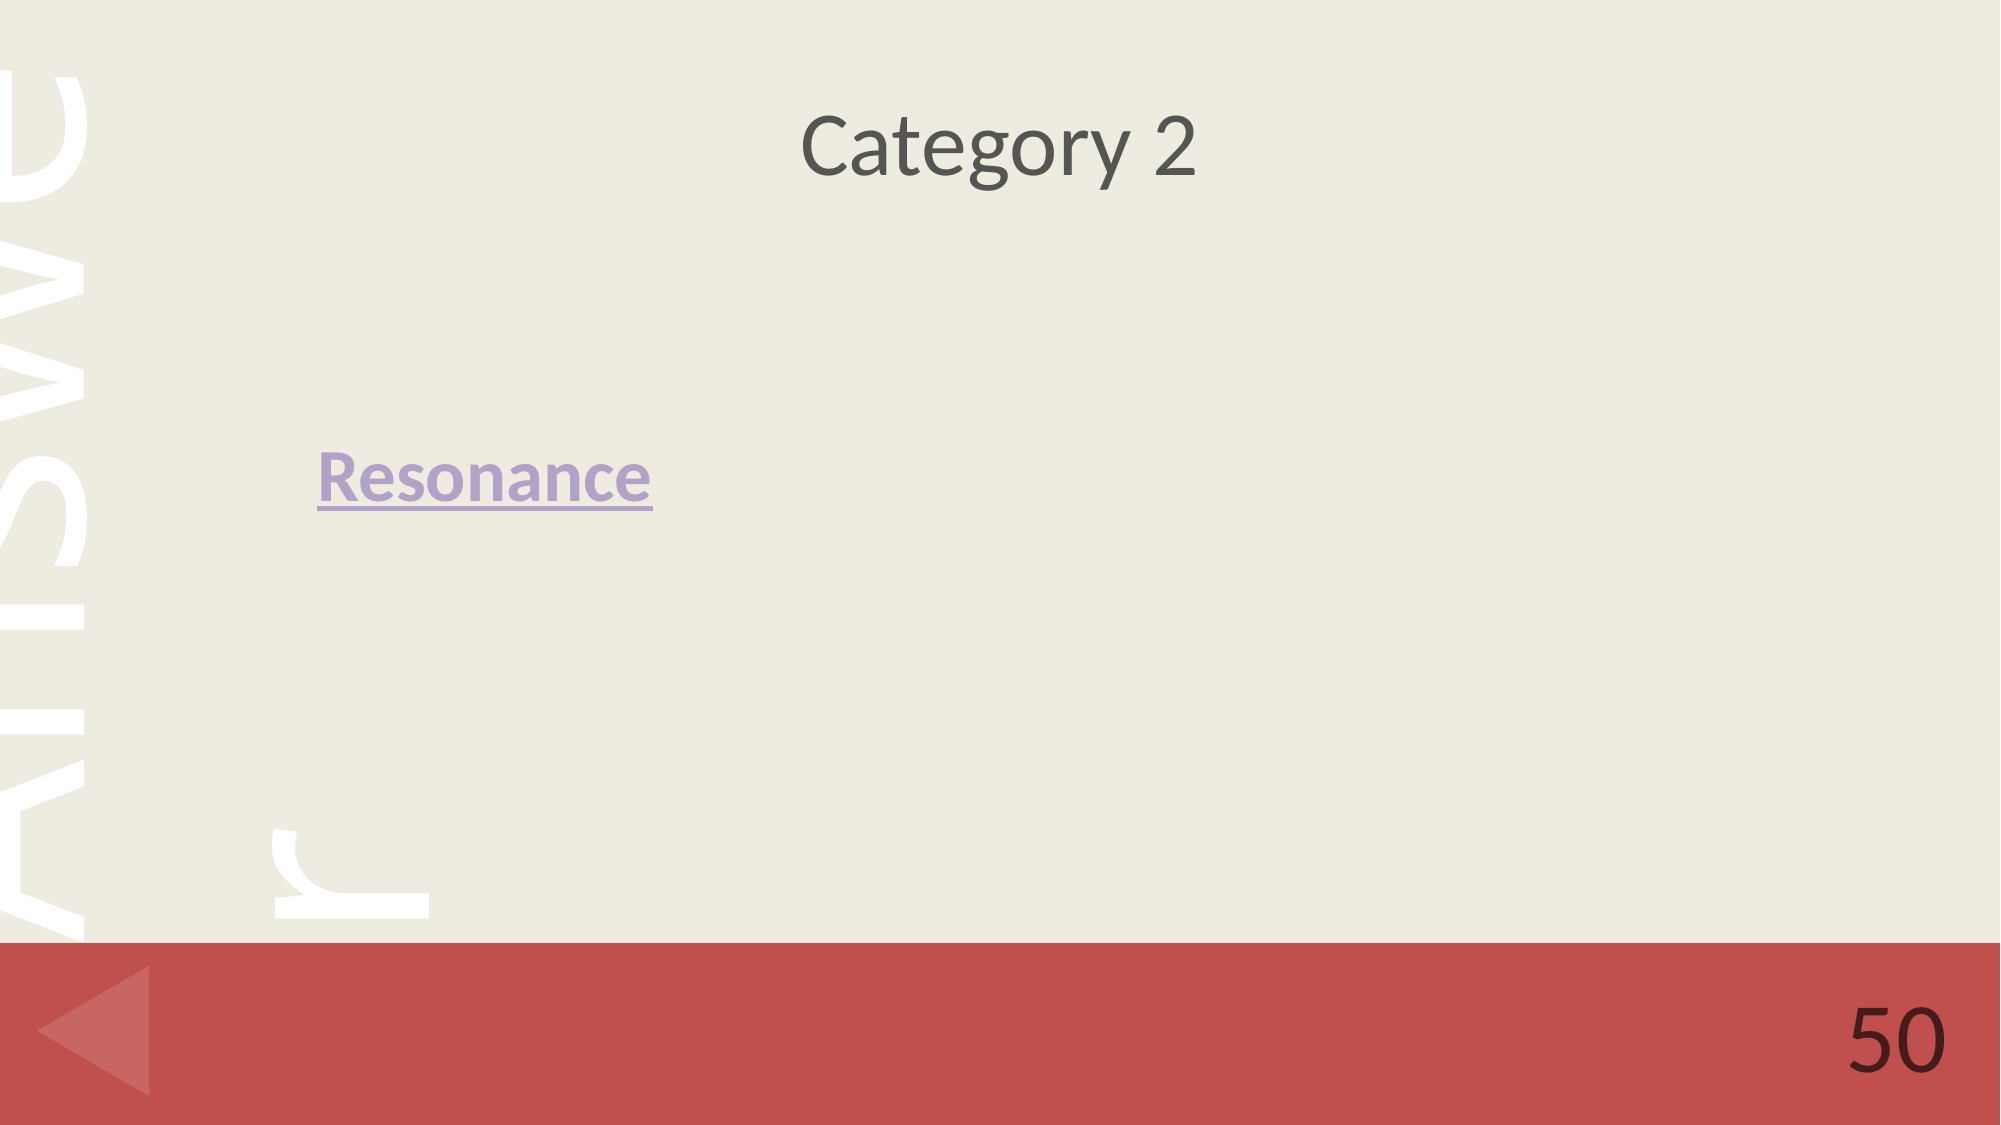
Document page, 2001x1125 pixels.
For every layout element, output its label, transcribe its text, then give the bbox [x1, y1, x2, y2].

list 50 [1494, 967, 1963, 1097]
title Category 2 [99, 45, 1900, 233]
list Resonance [302, 307, 1760, 636]
